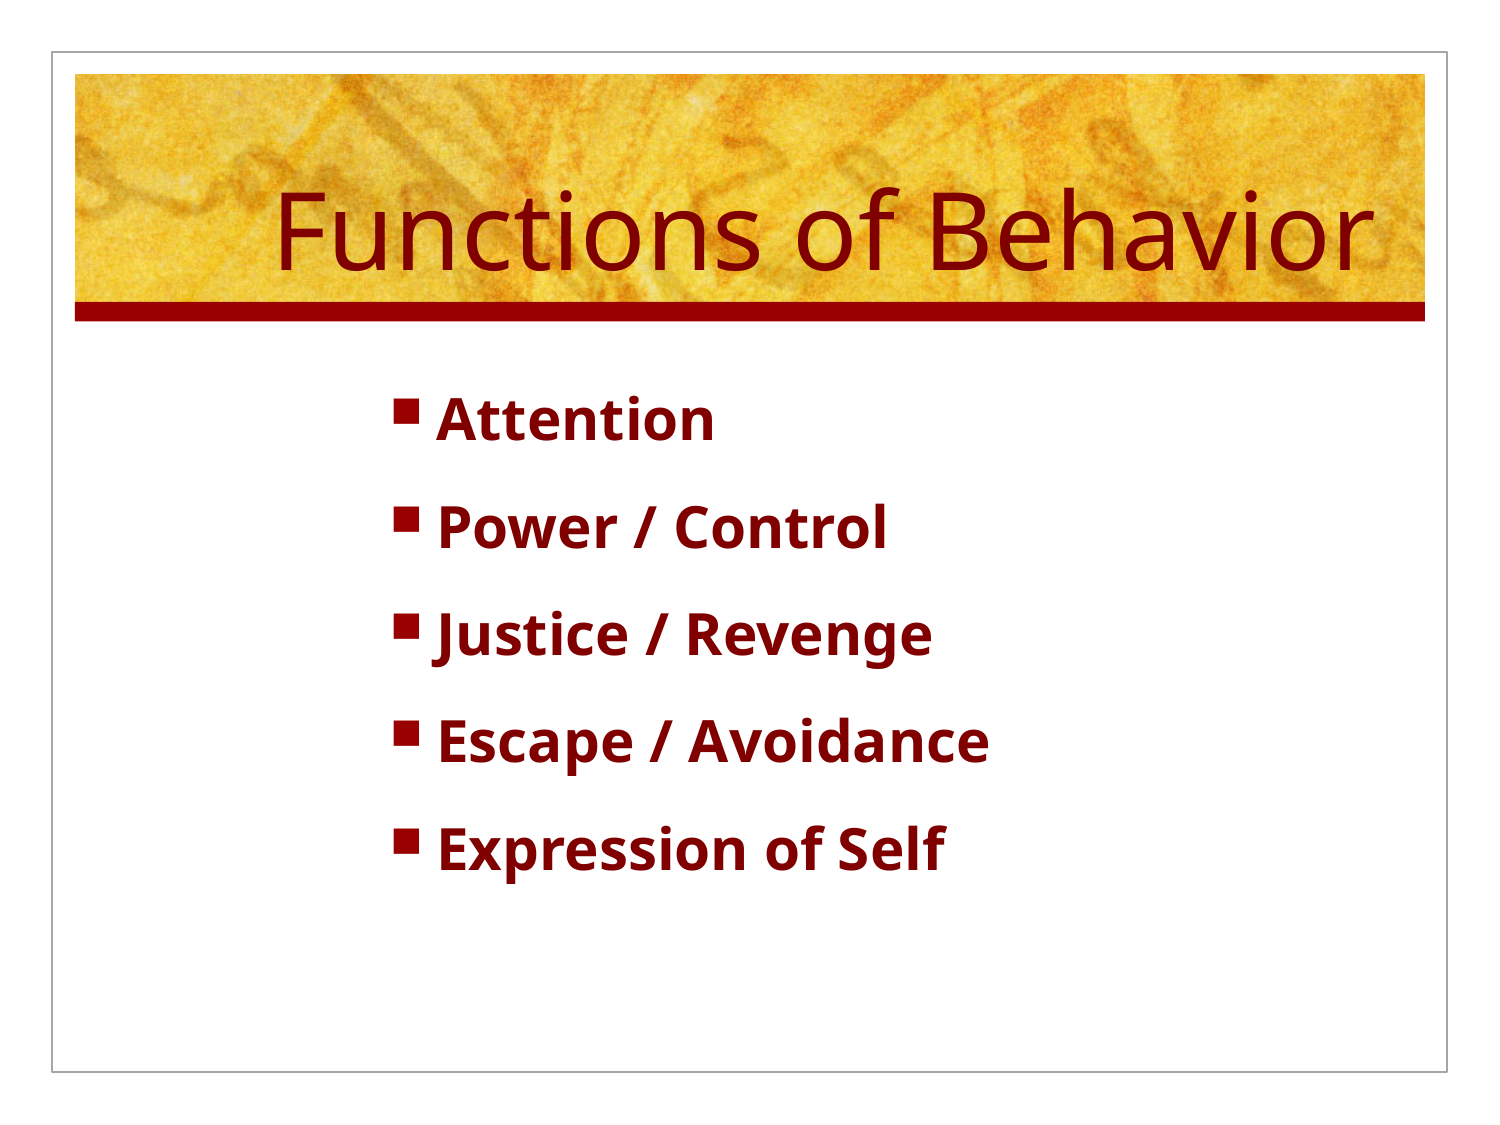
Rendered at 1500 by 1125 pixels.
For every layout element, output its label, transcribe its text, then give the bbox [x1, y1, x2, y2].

picture [75, 74, 1425, 301]
title Functions of Behavior [108, 74, 1392, 292]
list Attention Power / Control Justice / Revenge Escape / Avoidance Expression of Self [375, 375, 1392, 1005]
